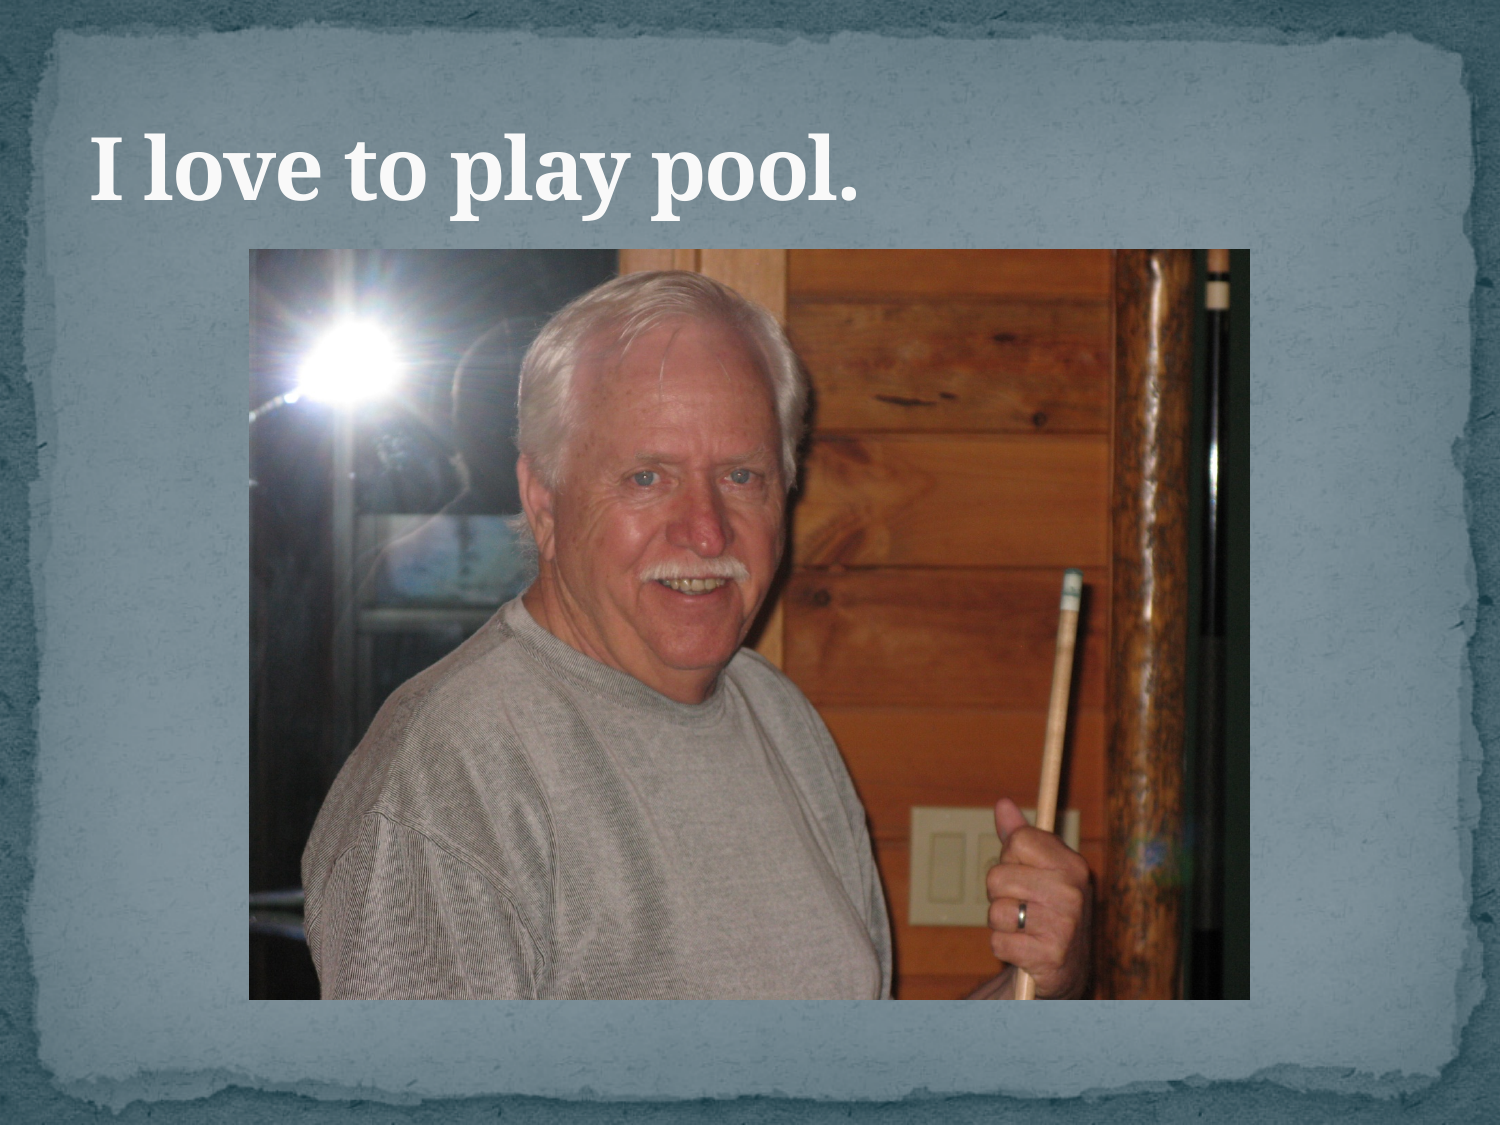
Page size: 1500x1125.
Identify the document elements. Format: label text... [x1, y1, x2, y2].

title I love to play pool. [74, 24, 1425, 225]
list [251, 251, 1250, 998]
